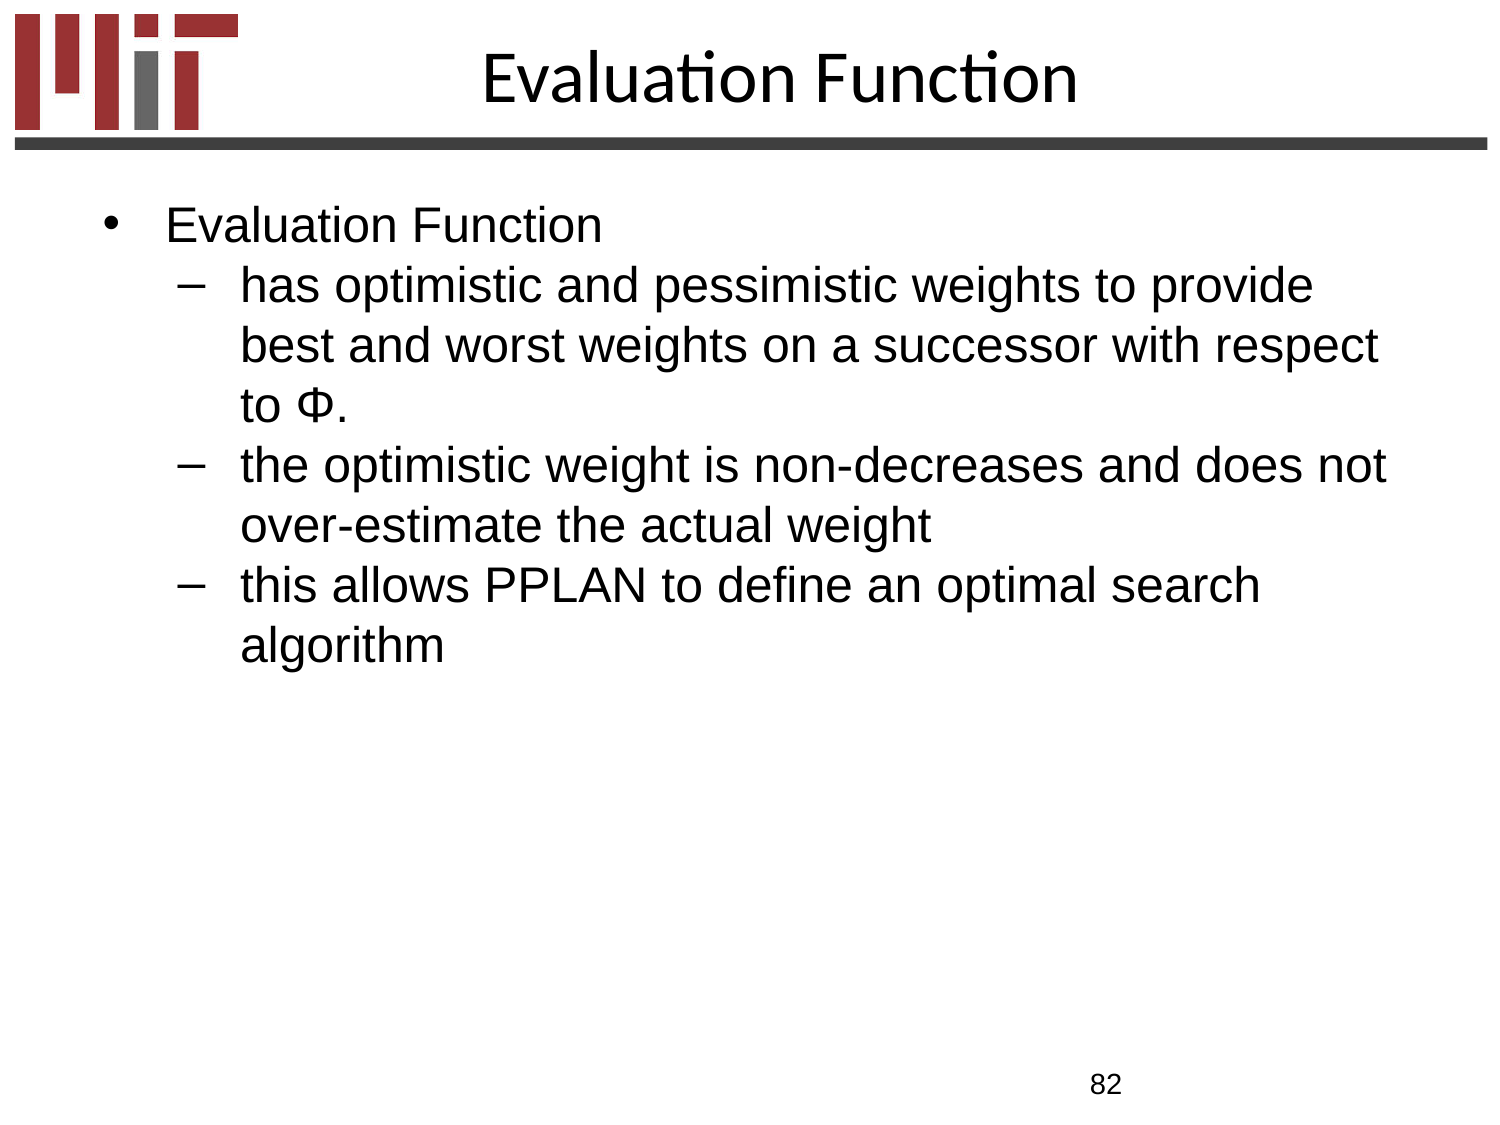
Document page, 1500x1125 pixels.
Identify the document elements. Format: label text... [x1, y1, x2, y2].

title Evaluation Function [237, 15, 1325, 130]
slide_number 82 [1074, 1052, 1425, 1113]
picture [15, 14, 238, 130]
list Evaluation Function has optimistic and pessimistic weights to provide best and worst weights on a successor with respect to Φ. the optimistic weight is non-decreases and does not over-estimate the actual weight this allows PPLAN to define an optimal search algorithm [75, 149, 1425, 1037]
